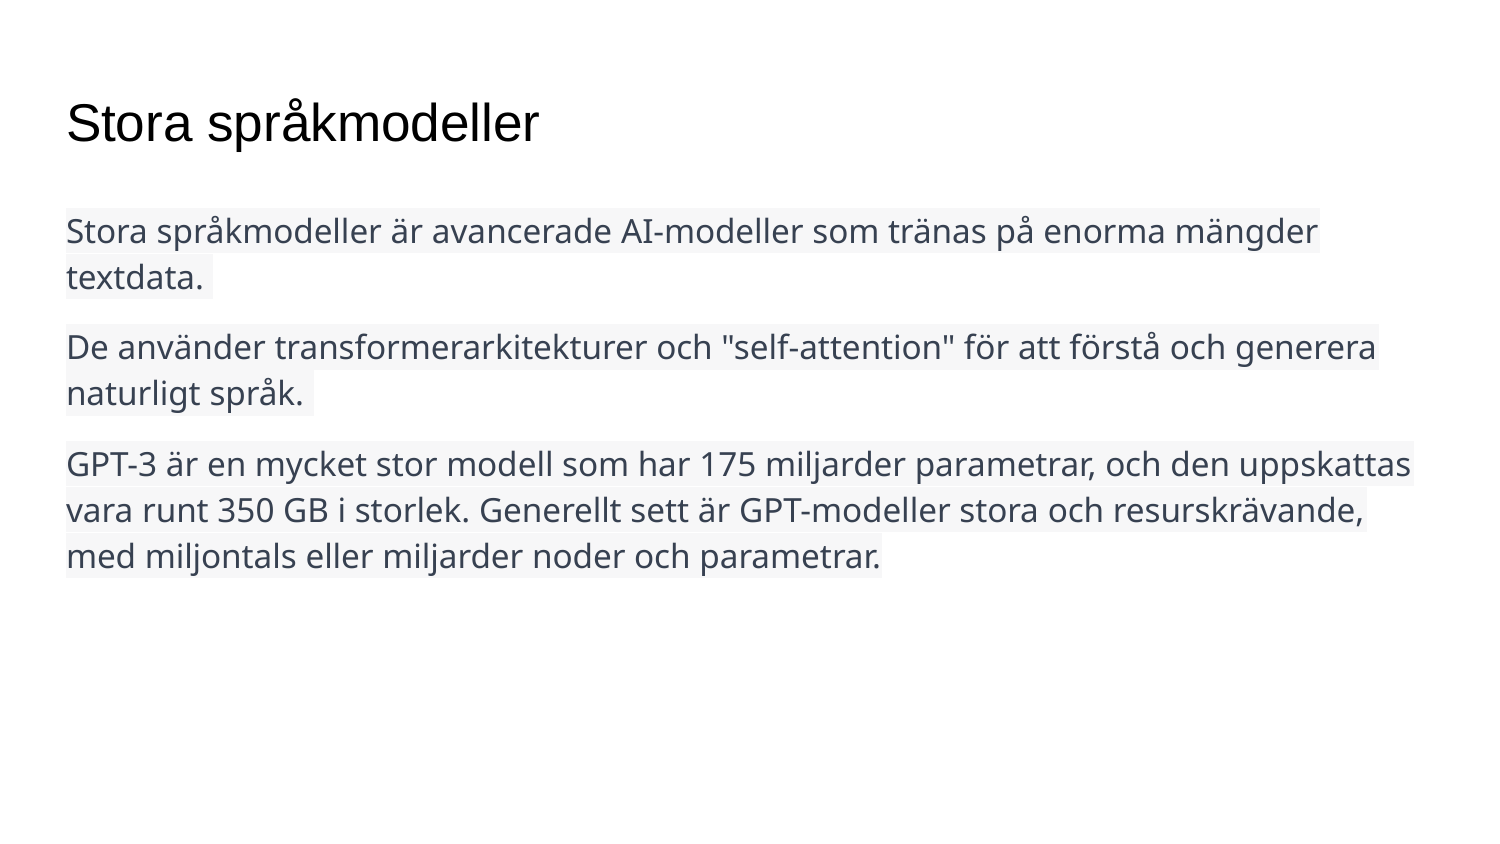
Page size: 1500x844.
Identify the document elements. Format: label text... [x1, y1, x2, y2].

list Stora språkmodeller är avancerade AI-modeller som tränas på enorma mängder textdata. De använder transformerarkitekturer och "self-attention" för att förstå och generera naturligt språk. GPT-3 är en mycket stor modell som har 175 miljarder parametrar, och den uppskattas vara runt 350 GB i storlek. Generellt sett är GPT-modeller stora och resurskrävande, med miljontals eller miljarder noder och parametrar. [51, 189, 1449, 750]
title Stora språkmodeller [51, 72, 1449, 167]
